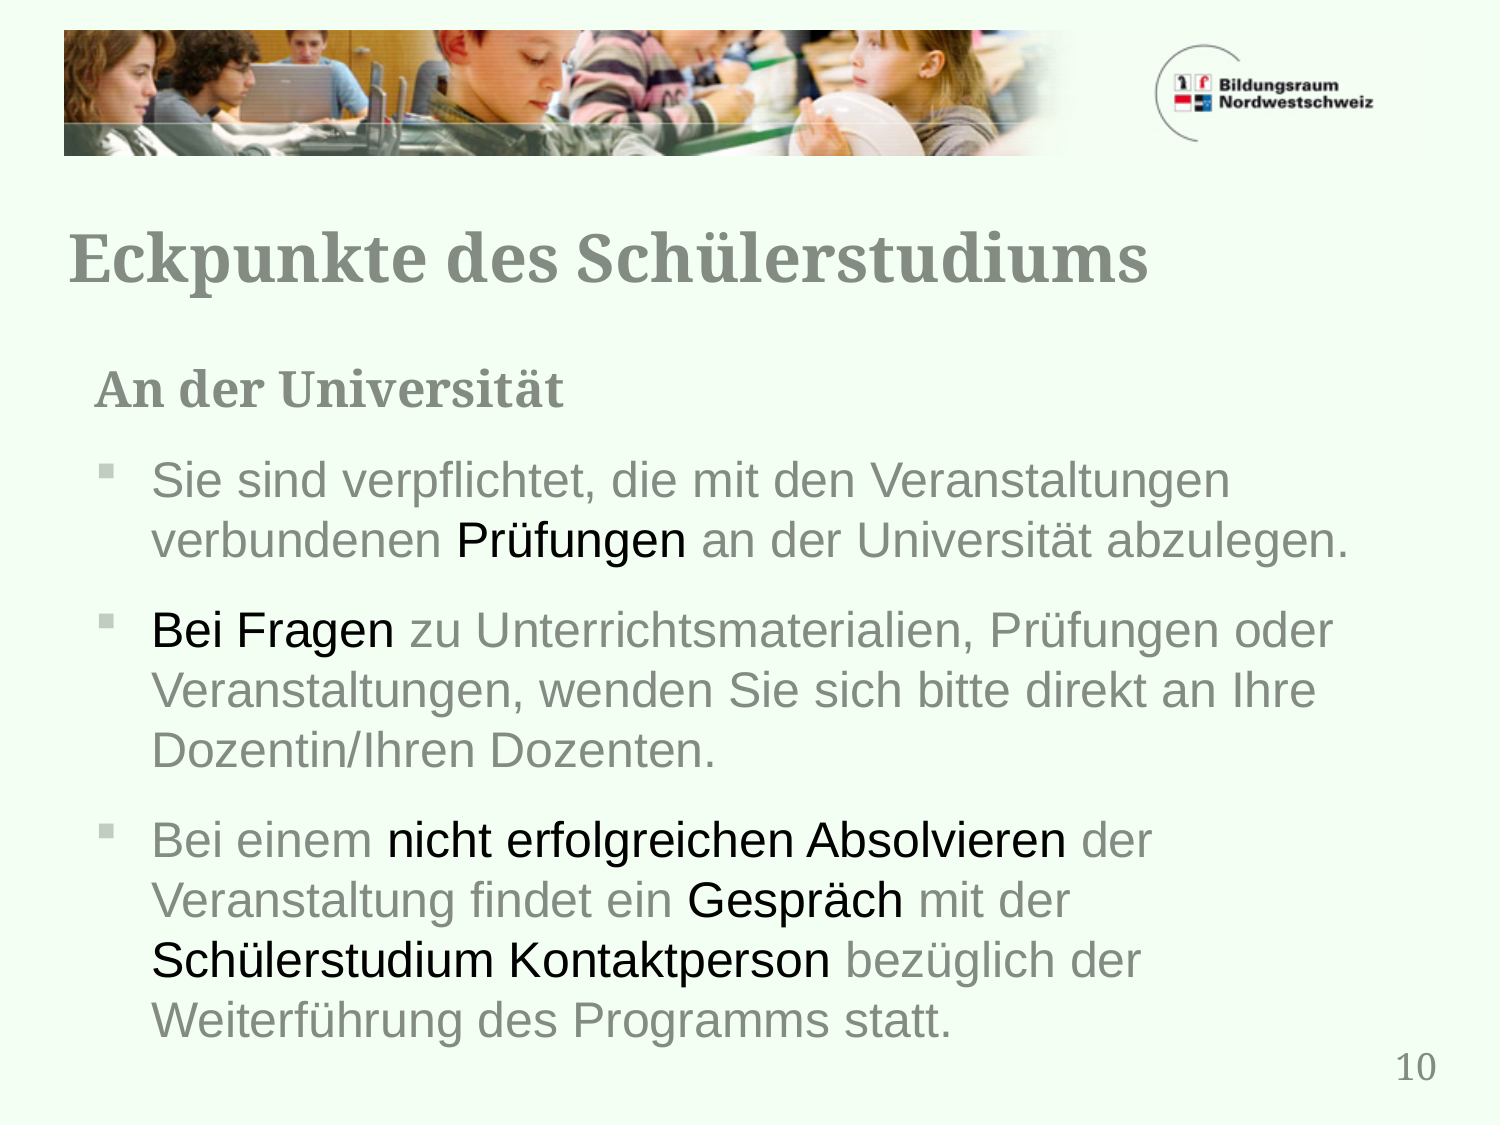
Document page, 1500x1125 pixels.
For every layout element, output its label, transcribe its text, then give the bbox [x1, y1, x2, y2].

list An der Universität Sie sind verpflichtet, die mit den Veranstaltungen verbundenen Prüfungen an der Universität abzulegen. Bei Fragen zu Unterrichtsmaterialien, Prüfungen oder Veranstaltungen, wenden Sie sich bitte direkt an Ihre Dozentin/Ihren Dozenten. Bei einem nicht erfolgreichen Absolvieren der Veranstaltung findet ein Gespräch mit der Schülerstudium Kontaktperson bezüglich der Weiterführung des Programms statt. [64, 350, 1447, 1035]
title Eckpunkte des Schülerstudiums [53, 196, 1426, 315]
picture [64, 30, 1425, 156]
slide_number 10 [1139, 1034, 1453, 1094]
